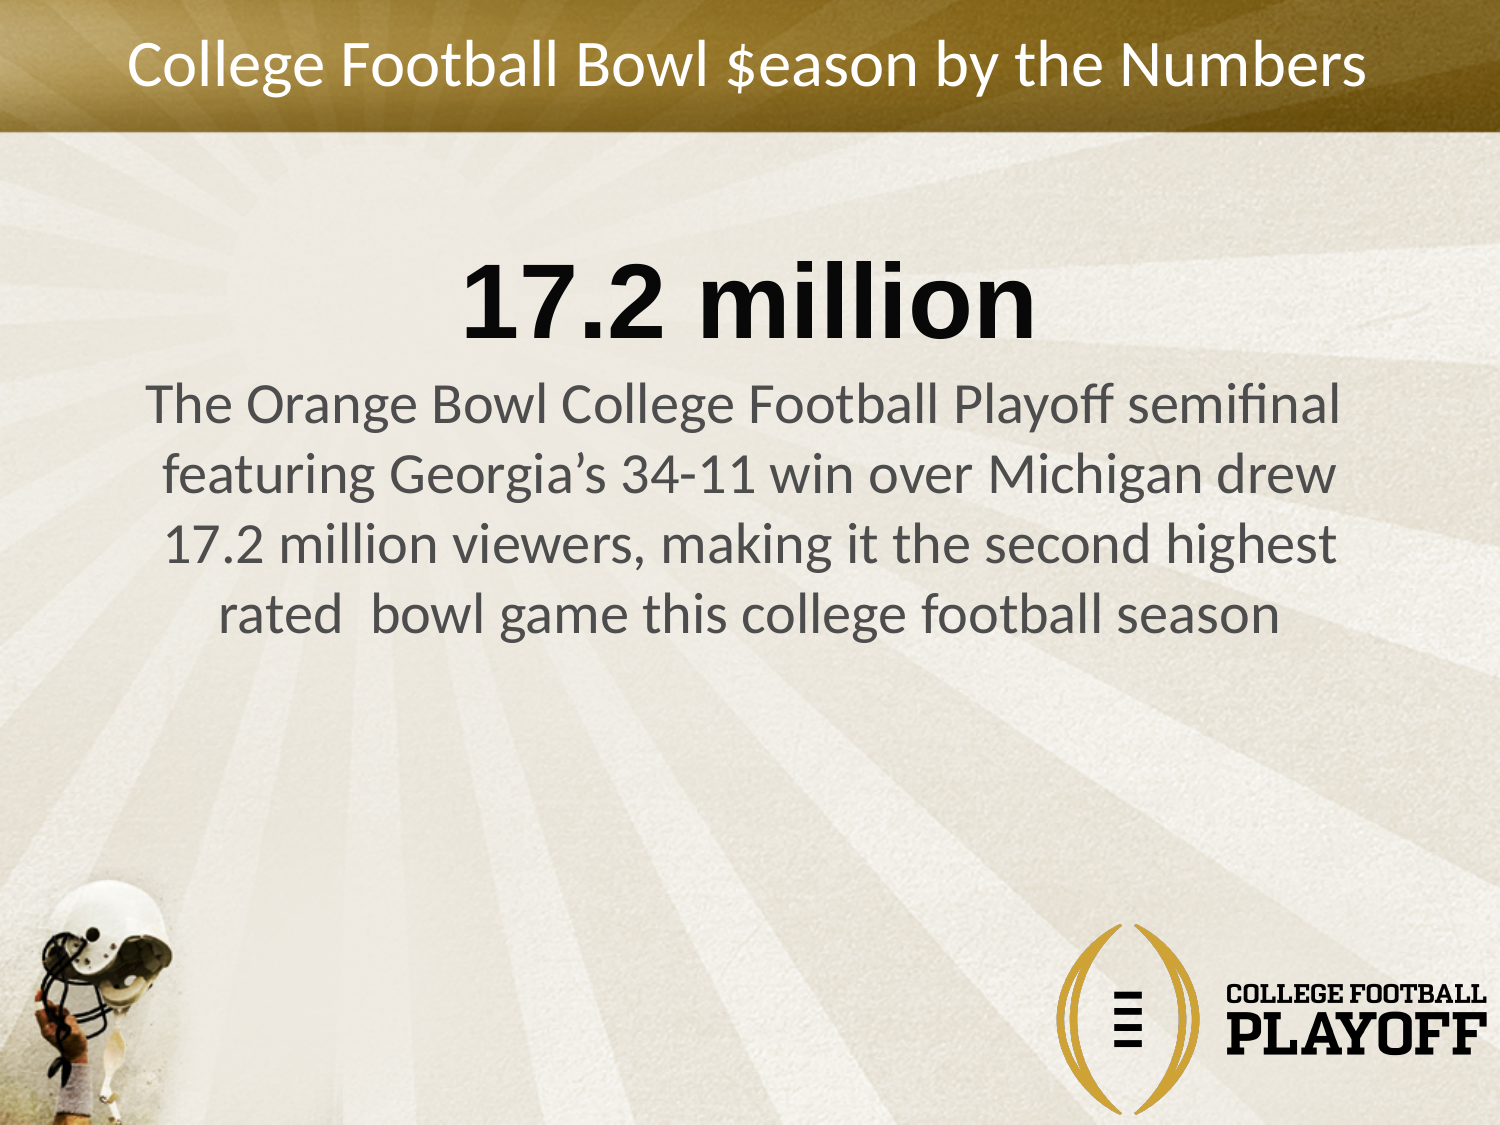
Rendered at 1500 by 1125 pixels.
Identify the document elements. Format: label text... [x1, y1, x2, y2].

text_box The Orange Bowl College Football Playoff semifinal featuring Georgia’s 34-11 win over Michigan drew 17.2 million viewers, making it the second highest rated bowl game this college football season [119, 357, 1381, 653]
text_box College Football Bowl $eason by the Numbers [112, 12, 1400, 108]
picture [0, 0, 1500, 1125]
text_box 17.2 million [230, 108, 1270, 367]
